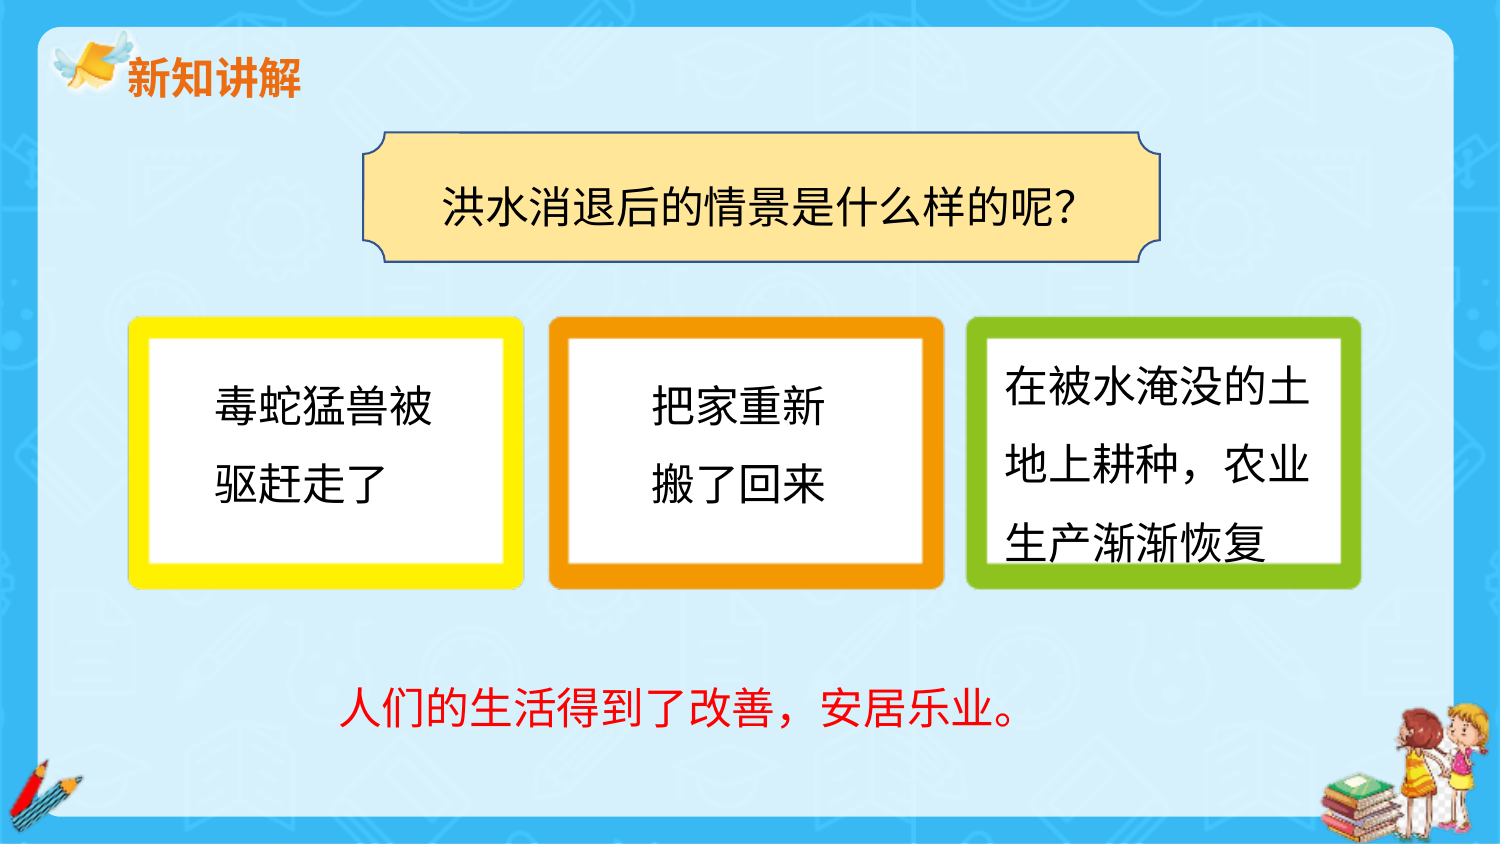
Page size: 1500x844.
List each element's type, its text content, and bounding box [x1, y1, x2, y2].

picture [0, 729, 115, 844]
picture [83, 289, 1377, 624]
text_box 洪水消退后的情景是什么样的呢？ [430, 147, 1178, 238]
picture [46, 26, 143, 97]
text_box 人们的生活得到了改善，安居乐业。 [326, 675, 1050, 739]
text_box [362, 131, 1161, 263]
text_box 新知讲解 [116, 44, 314, 109]
picture [1301, 666, 1500, 844]
